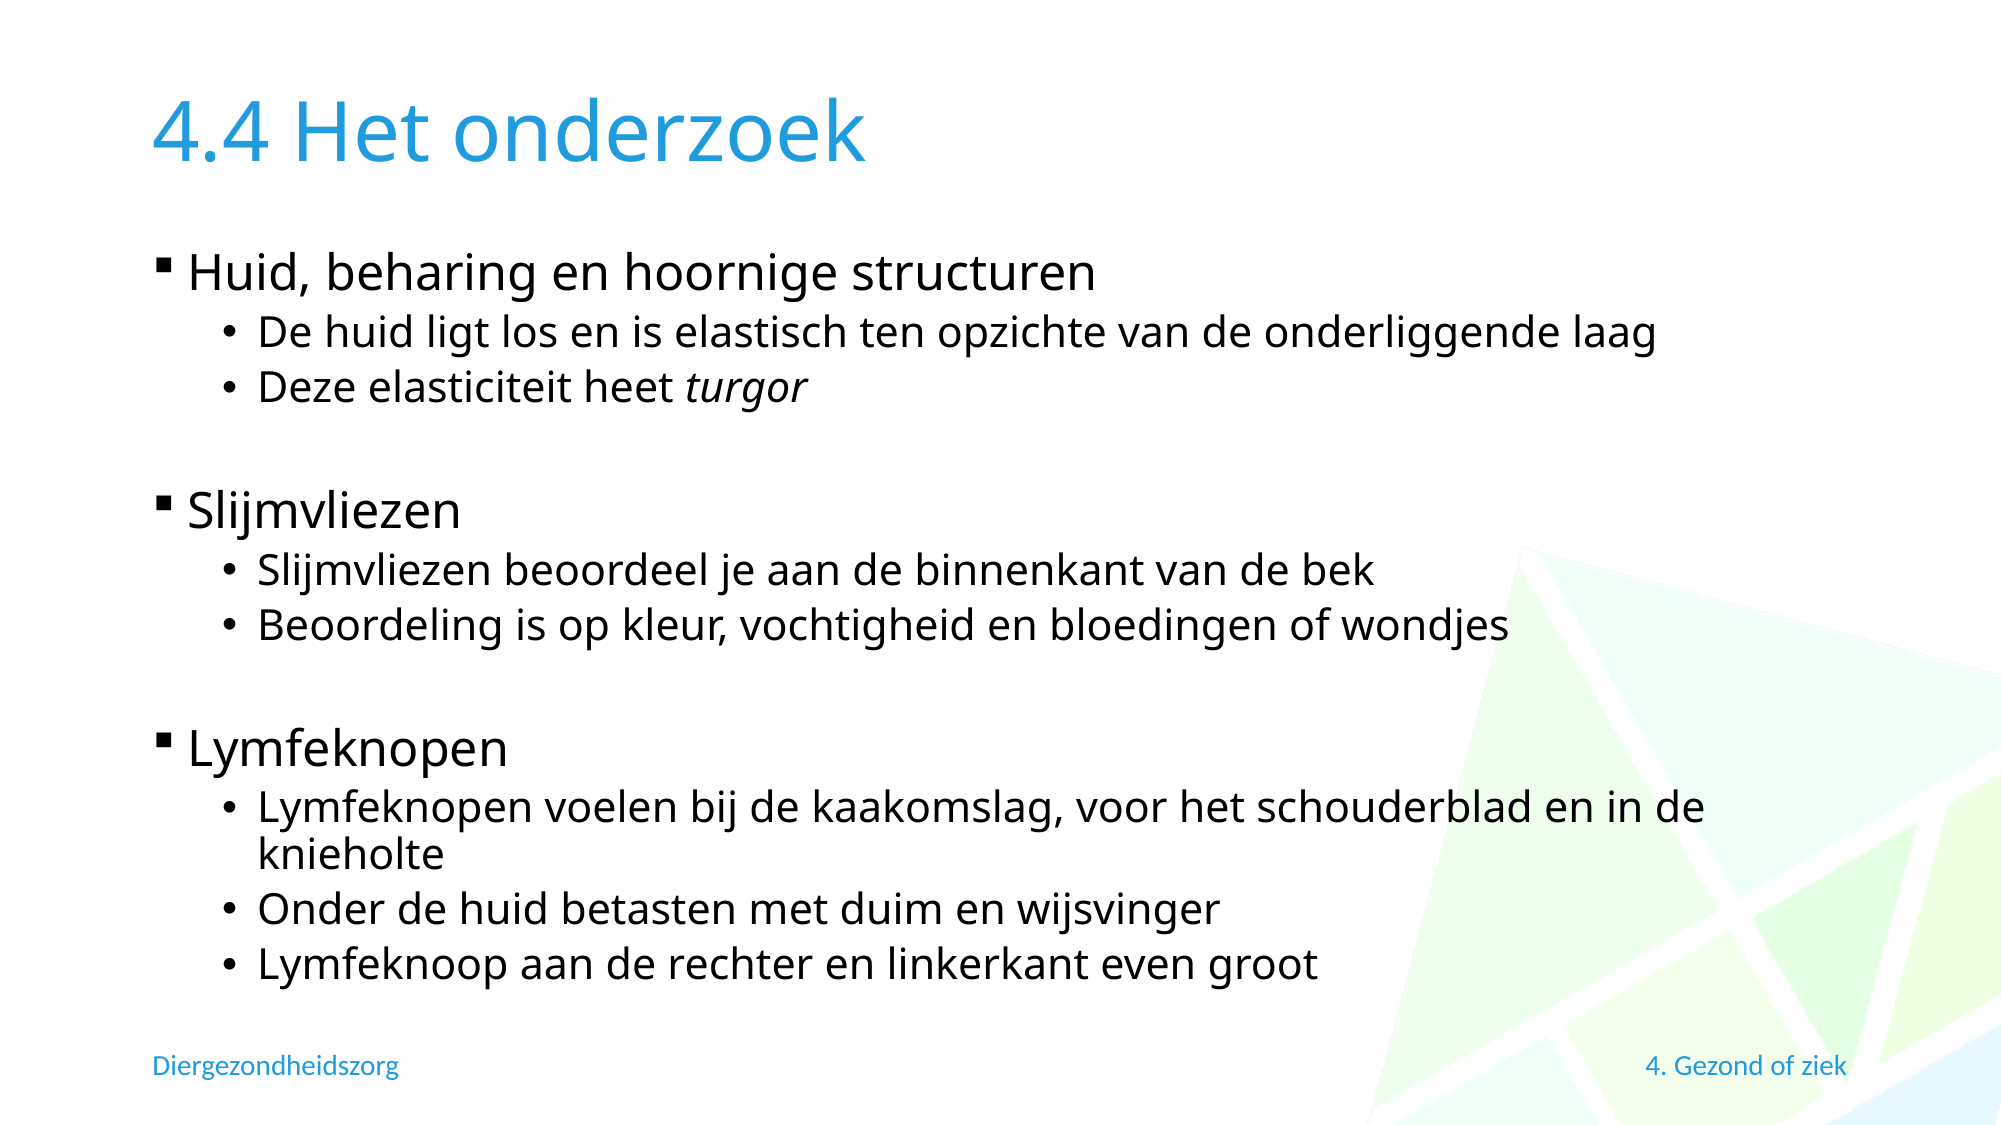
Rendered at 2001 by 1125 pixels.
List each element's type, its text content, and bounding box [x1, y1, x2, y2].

list Diergezondheidszorg [137, 1042, 588, 1103]
list Huid, beharing en hoornige structuren De huid ligt los en is elastisch ten opzichte van de onderliggende laag Deze elasticiteit heet turgor Slijmvliezen Slijmvliezen beoordeel je aan de binnenkant van de bek Beoordeling is op kleur, vochtigheid en bloedingen of wondjes Lymfeknopen Lymfeknopen voelen bij de kaakomslag, voor het schouderblad en in de knieholte Onder de huid betasten met duim en wijsvinger Lymfeknoop aan de rechter en linkerkant even groot [137, 239, 1863, 1005]
list 4. Gezond of ziek [1412, 1042, 1863, 1103]
title 4.4 Het onderzoek [137, 59, 1863, 210]
